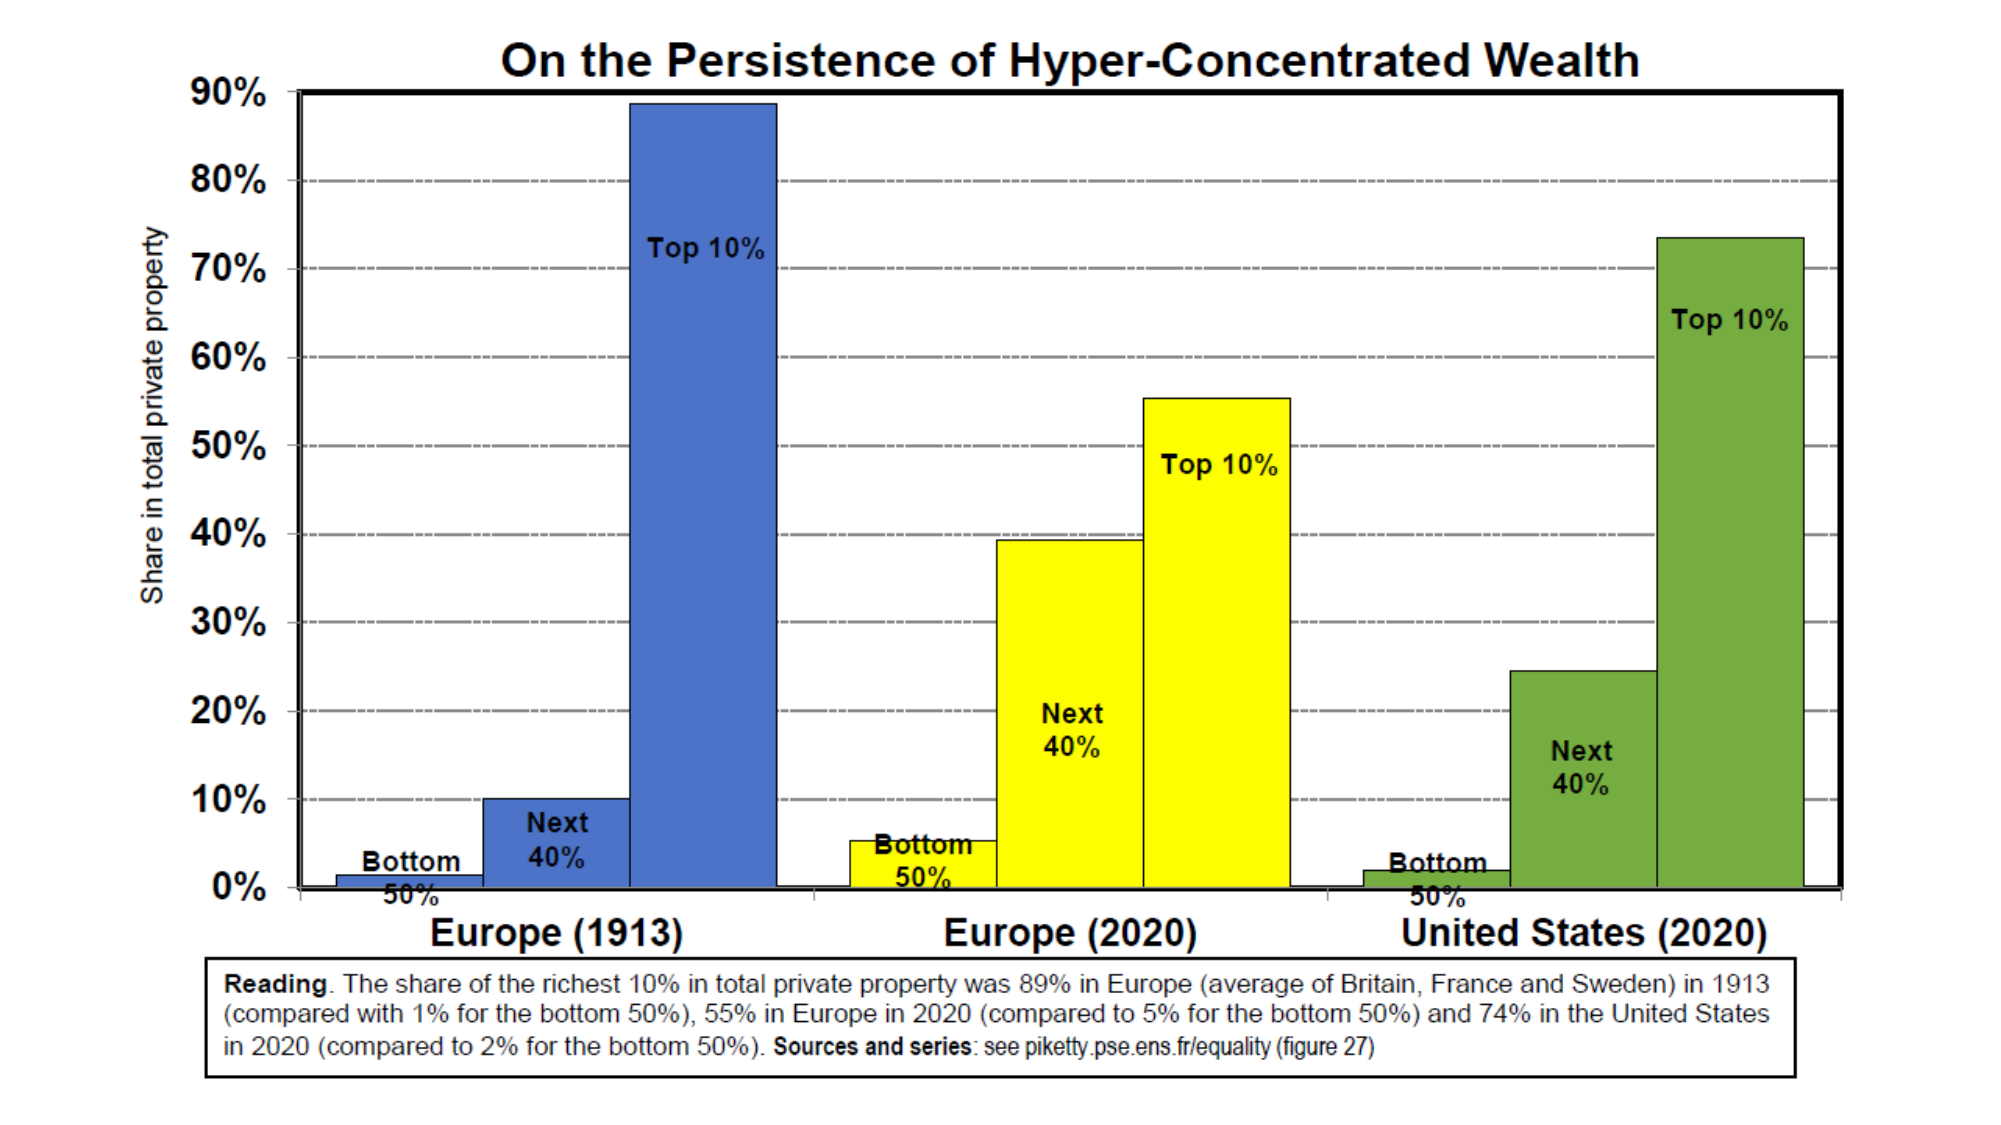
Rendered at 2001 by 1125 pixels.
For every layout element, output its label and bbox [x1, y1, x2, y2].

picture [119, 0, 1881, 1125]
